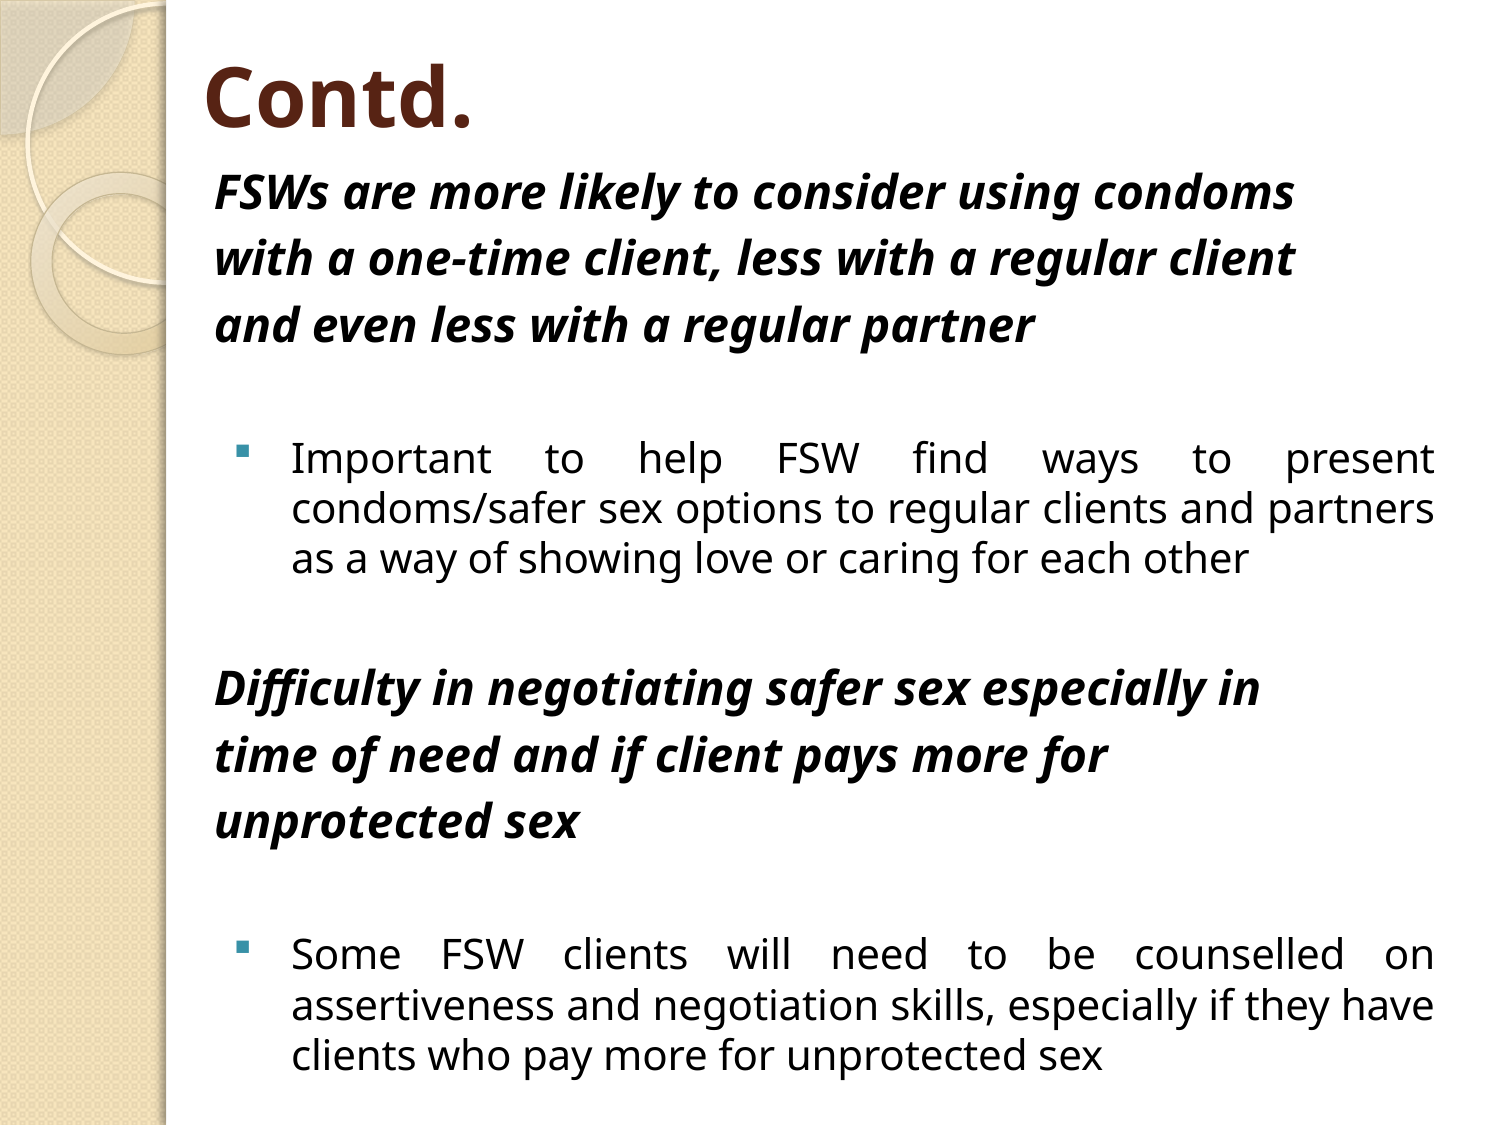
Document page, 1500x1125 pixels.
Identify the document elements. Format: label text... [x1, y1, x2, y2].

list FSWs are more likely to consider using condoms with a one-time client, less with a regular client and even less with a regular partner Important to help FSW find ways to present condoms/safer sex options to regular clients and partners as a way of showing love or caring for each other Difficulty in negotiating safer sex especially in time of need and if client pays more for unprotected sex Some FSW clients will need to be counselled on assertiveness and negotiation skills, especially if they have clients who pay more for unprotected sex [187, 153, 1450, 1111]
title Contd. [187, 0, 1418, 153]
